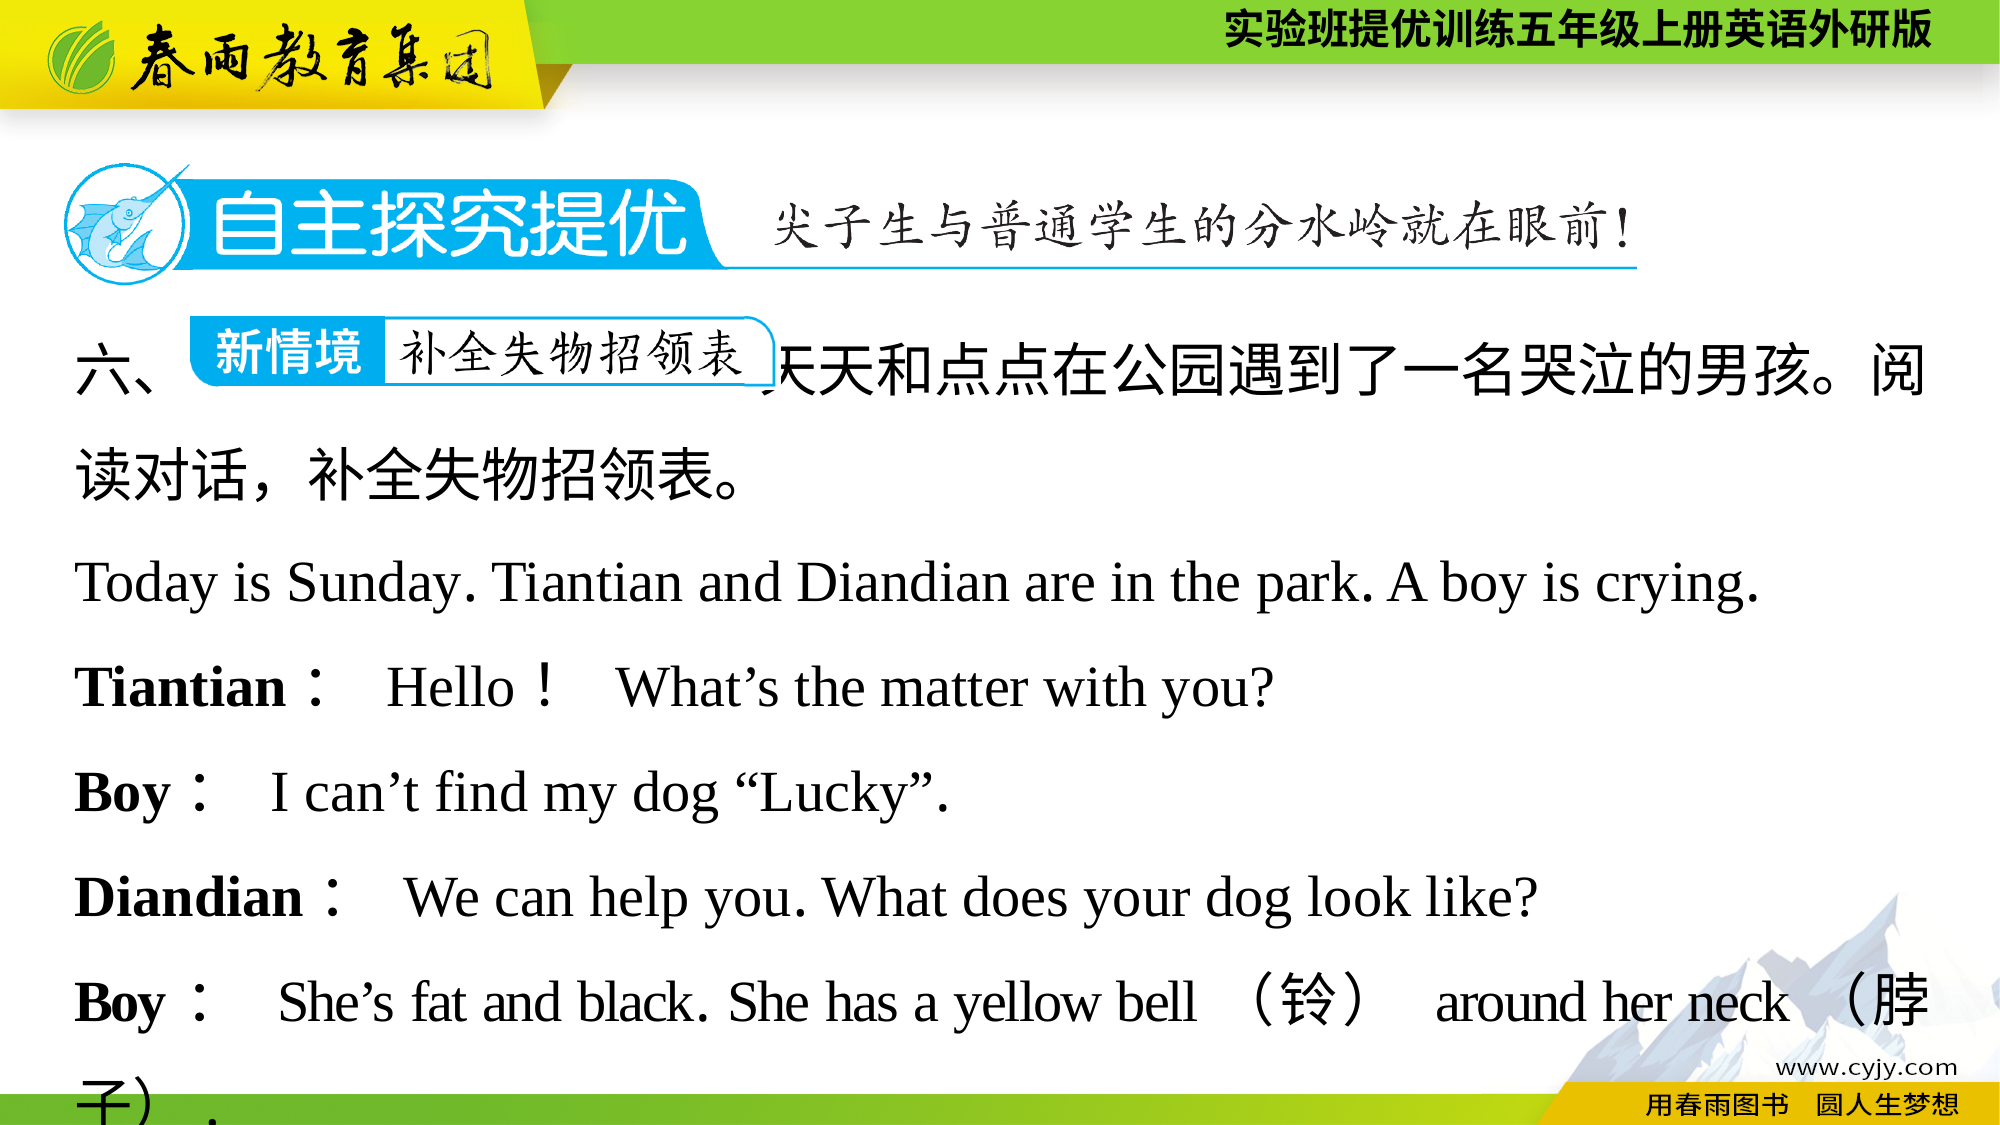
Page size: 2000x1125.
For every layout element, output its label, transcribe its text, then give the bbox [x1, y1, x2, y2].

picture [0, 0, 2000, 1125]
list 六、 天天和点点在公园遇到了一名哭泣的男孩。阅读对话，补全失物招领表。 Today is Sunday. Tiantian and Diandian are in the park. A boy is crying. Tiantian： Hello！ What’s the matter with you? Boy： I can’t find my dog “Lucky”. Diandian： We can help you. What does your dog look like? Boy： She’s fat and black. She has a yellow bell（铃） around her neck（脖子）. [59, 290, 1944, 1088]
